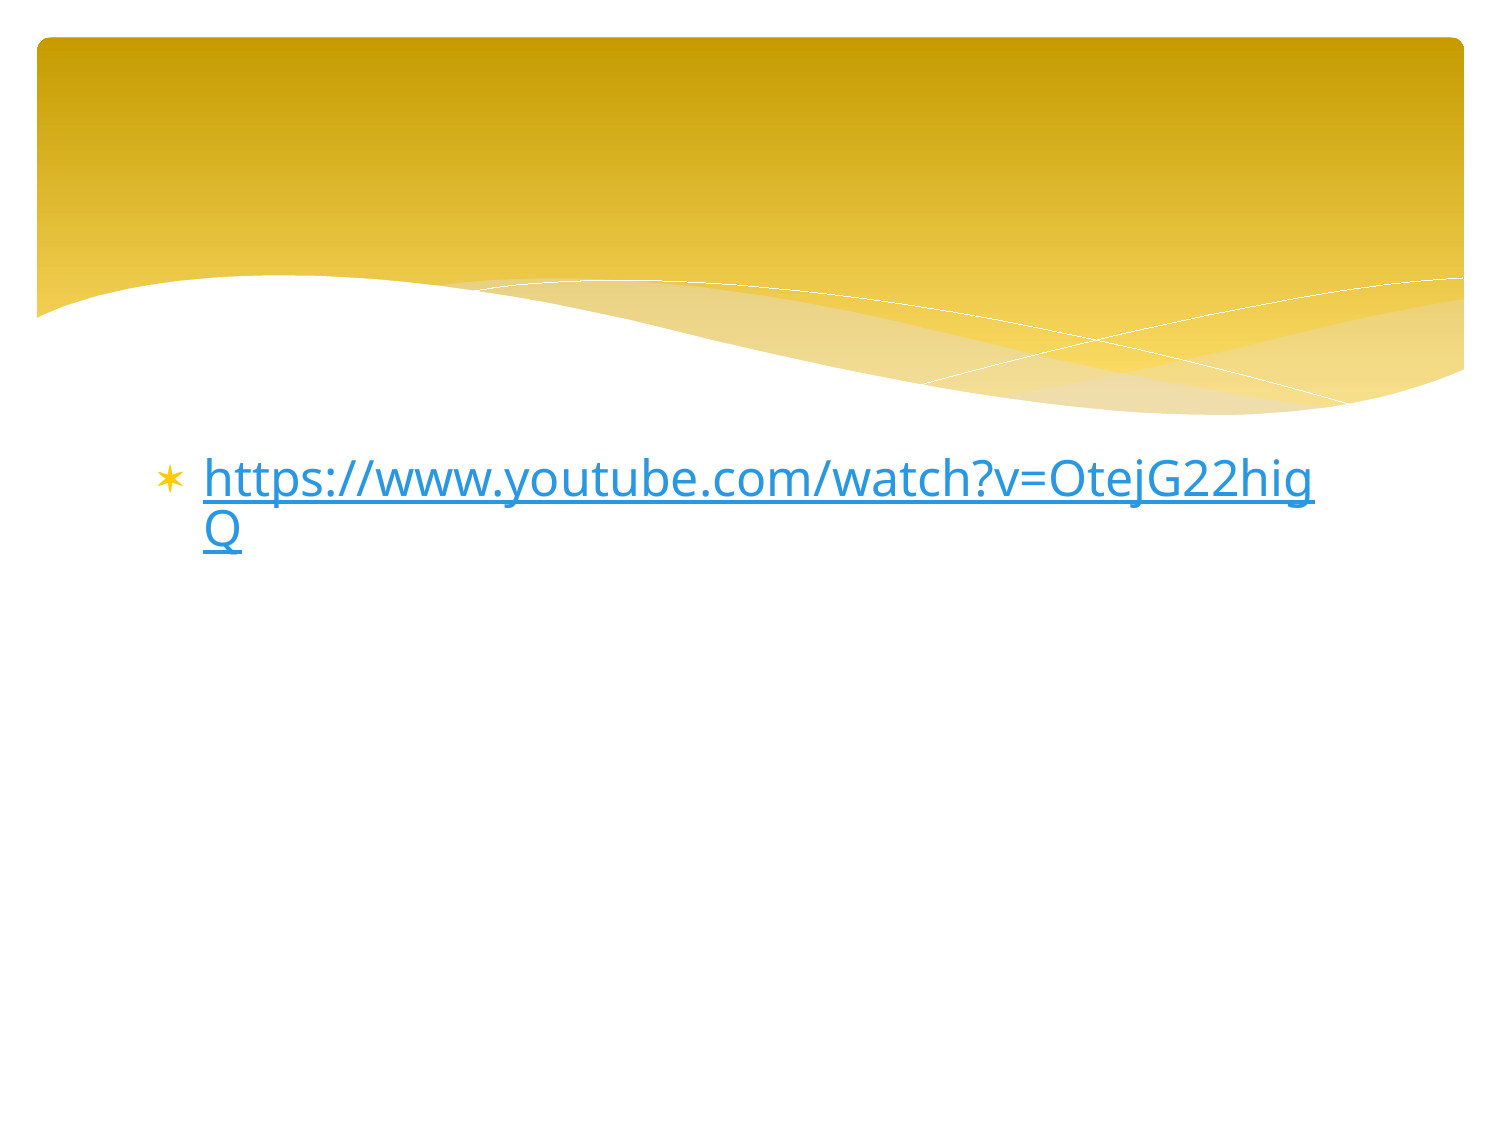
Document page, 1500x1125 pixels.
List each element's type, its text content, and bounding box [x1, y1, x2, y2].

list https://www.youtube.com/watch?v=OtejG22higQ [143, 438, 1359, 1005]
